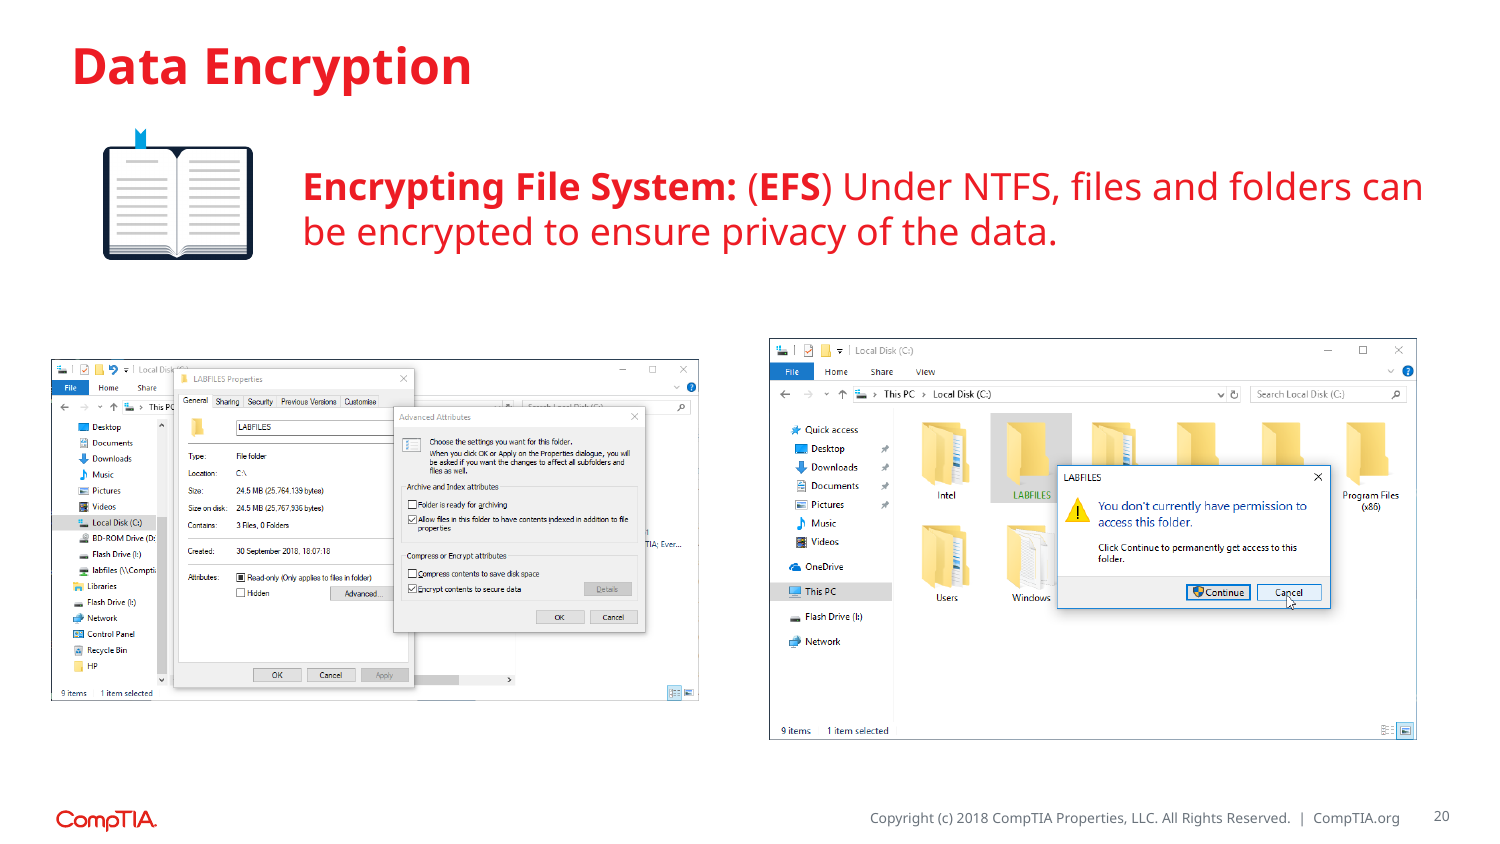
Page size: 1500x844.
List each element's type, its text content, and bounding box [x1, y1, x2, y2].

picture [769, 337, 1417, 741]
list Encrypting File System: (EFS) Under NTFS, files and folders can be encrypted to ensure privacy of the data. [287, 155, 1445, 249]
title Data Encryption [56, 12, 1444, 117]
slide_number 20 [1407, 800, 1450, 835]
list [51, 359, 699, 701]
picture [103, 128, 253, 260]
